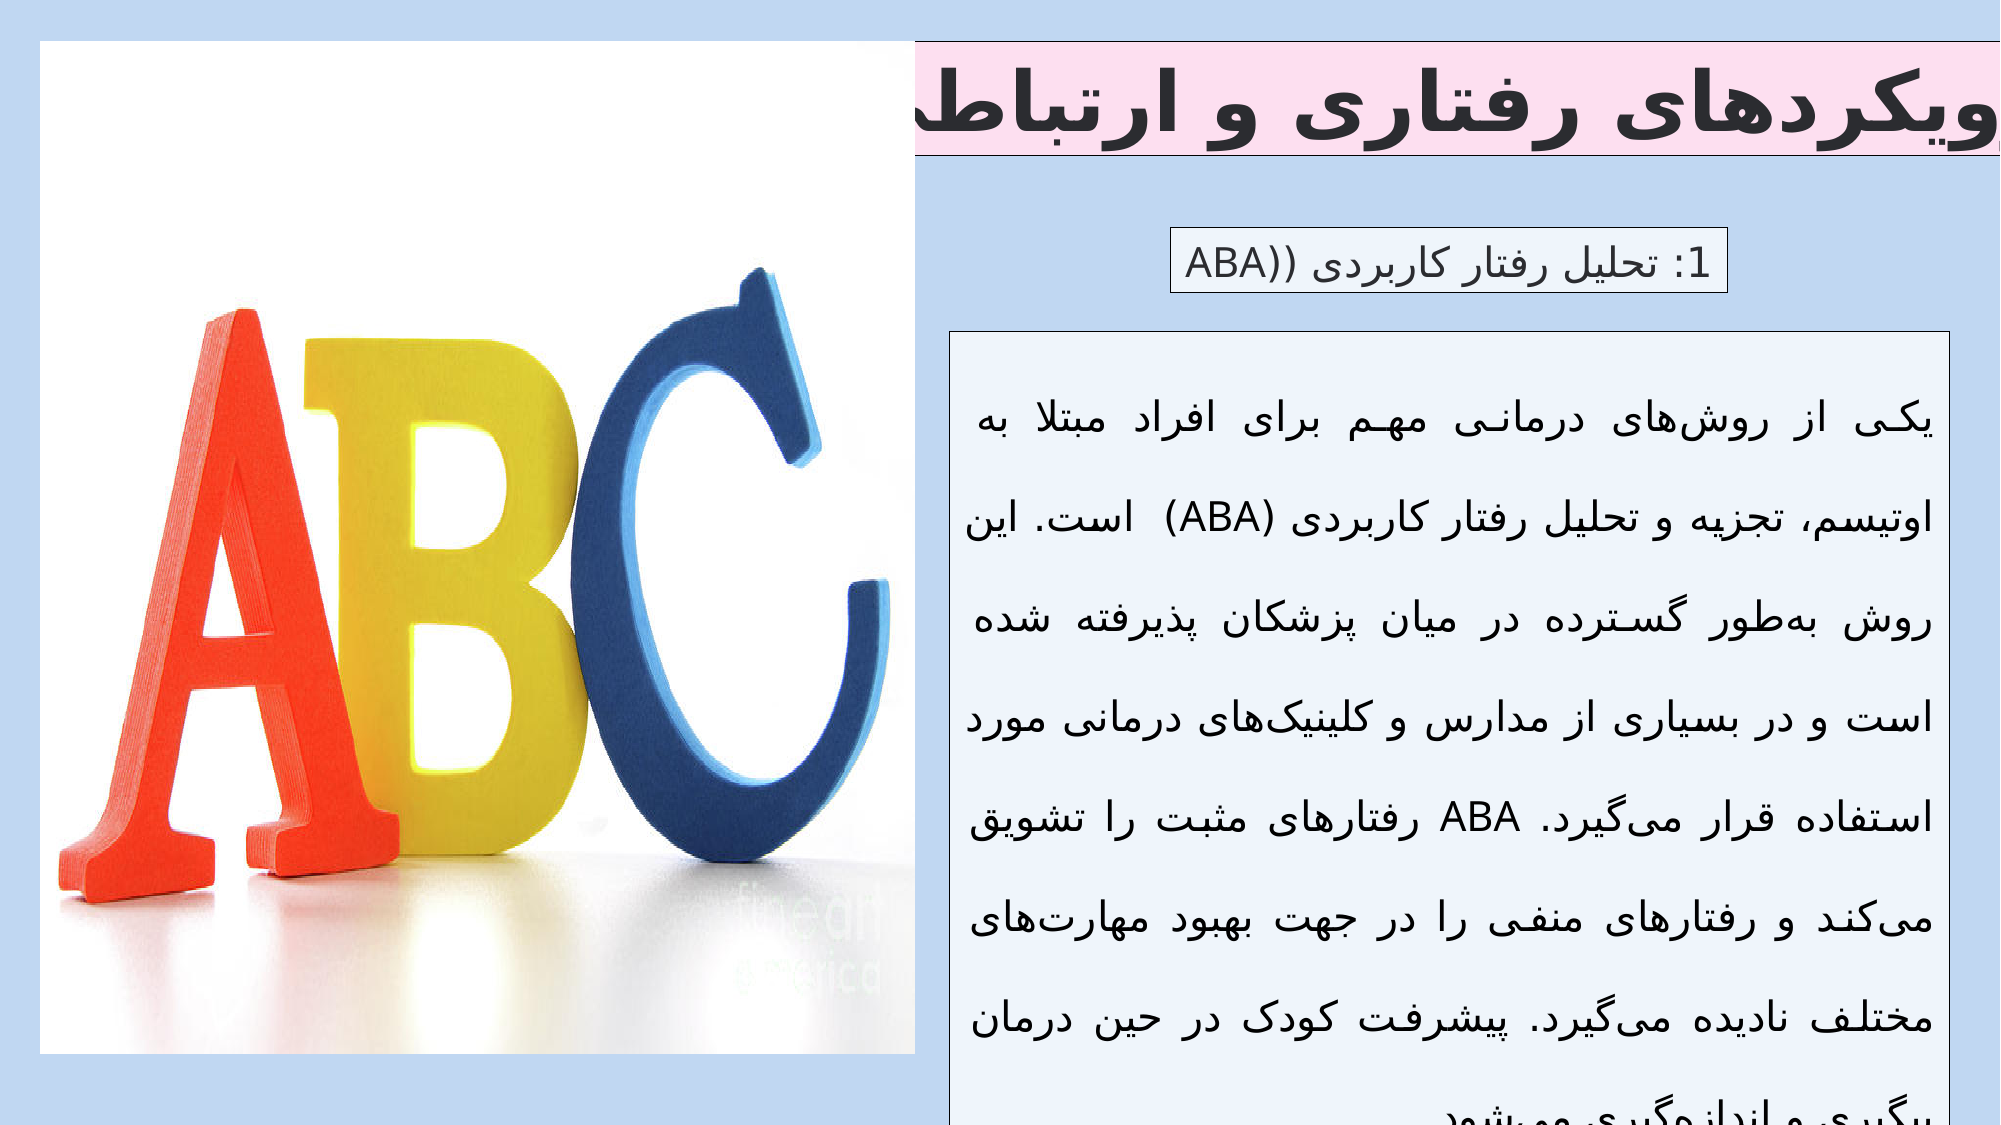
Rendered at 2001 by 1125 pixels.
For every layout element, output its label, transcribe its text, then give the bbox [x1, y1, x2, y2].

text_box 1: تحلیل رفتار کاربردی ((ABA [1170, 227, 1728, 293]
text_box رویکردهای رفتاری و ارتباطی [915, 41, 2000, 156]
picture [39, 41, 915, 1054]
text_box یکی از روش‌های درمانی مهم برای افراد مبتلا به اوتیسم، تجزیه و تحلیل رفتار کاربردی (ABA) است. این روش به‌طور گسترده‌ در میان پزشکان پذیرفته شده است و در بسیاری از مدارس و کلینیک‌های درمانی مورد استفاده قرار می‌گیرد. ABA رفتارهای مثبت را تشویق می‌کند و رفتارهای منفی را در جهت بهبود مهارت‌های مختلف نادیده می‌گیرد. پیشرفت کودک در حین درمان پیگیری و اندازه‌گیری می‌شود. [949, 331, 1950, 1125]
